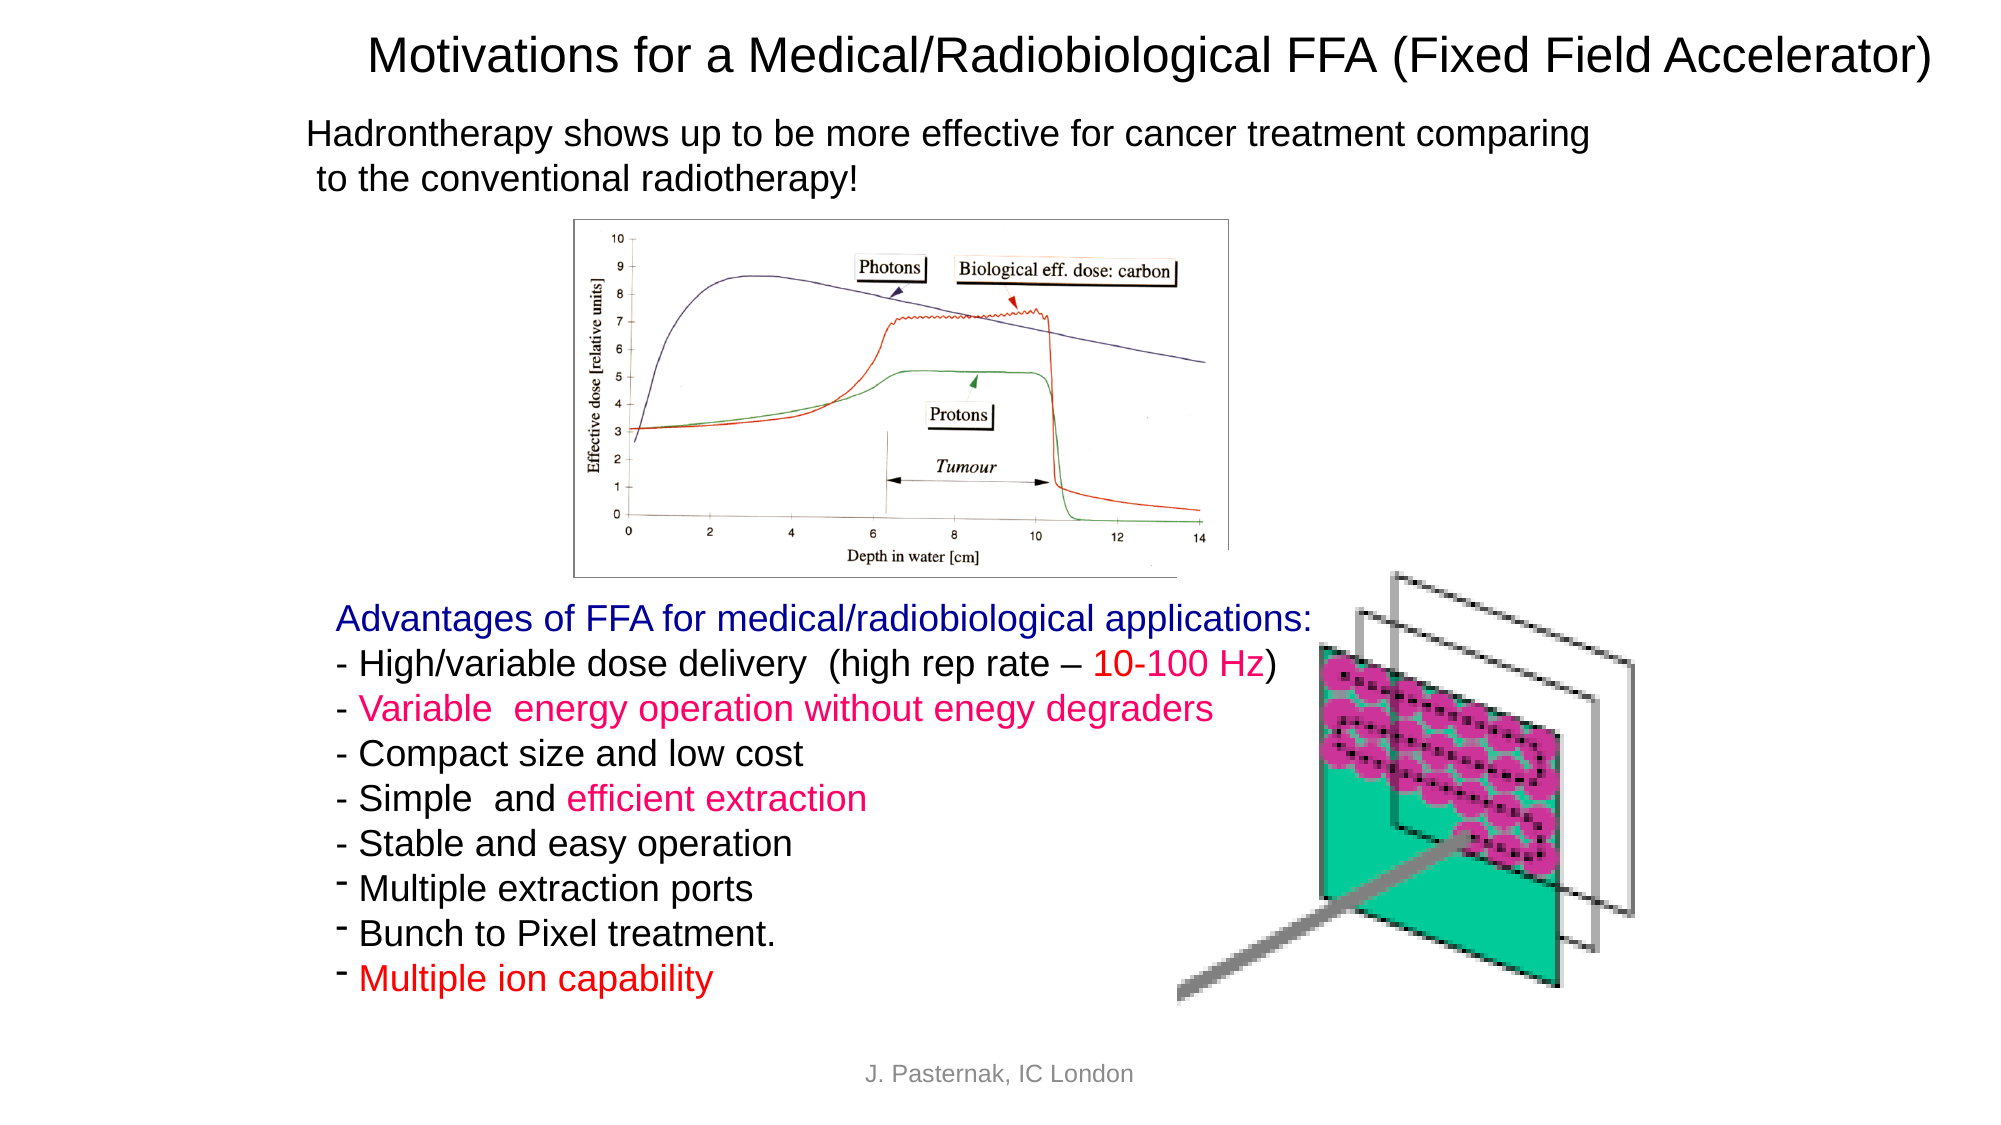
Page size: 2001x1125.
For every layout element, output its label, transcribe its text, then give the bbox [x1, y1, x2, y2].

text_box Motivations for a Medical/Radiobiological FFA (Fixed Field Accelerator) [352, 15, 1949, 90]
text_box Hadrontherapy shows up to be more effective for cancer treatment comparing to the conventional radiotherapy! [291, 101, 2000, 252]
footer J. Pasternak, IC London [662, 1042, 1338, 1103]
picture [574, 220, 1680, 1032]
text_box Advantages of FFA for medical/radiobiological applications: - High/variable dose delivery (high rep rate – 10-100 Hz) - Variable energy operation without enegy degraders - Compact size and low cost - Simple and efficient extraction - Stable and easy operation Multiple extraction ports Bunch to Pixel treatment. Multiple ion capability [320, 586, 1328, 1051]
